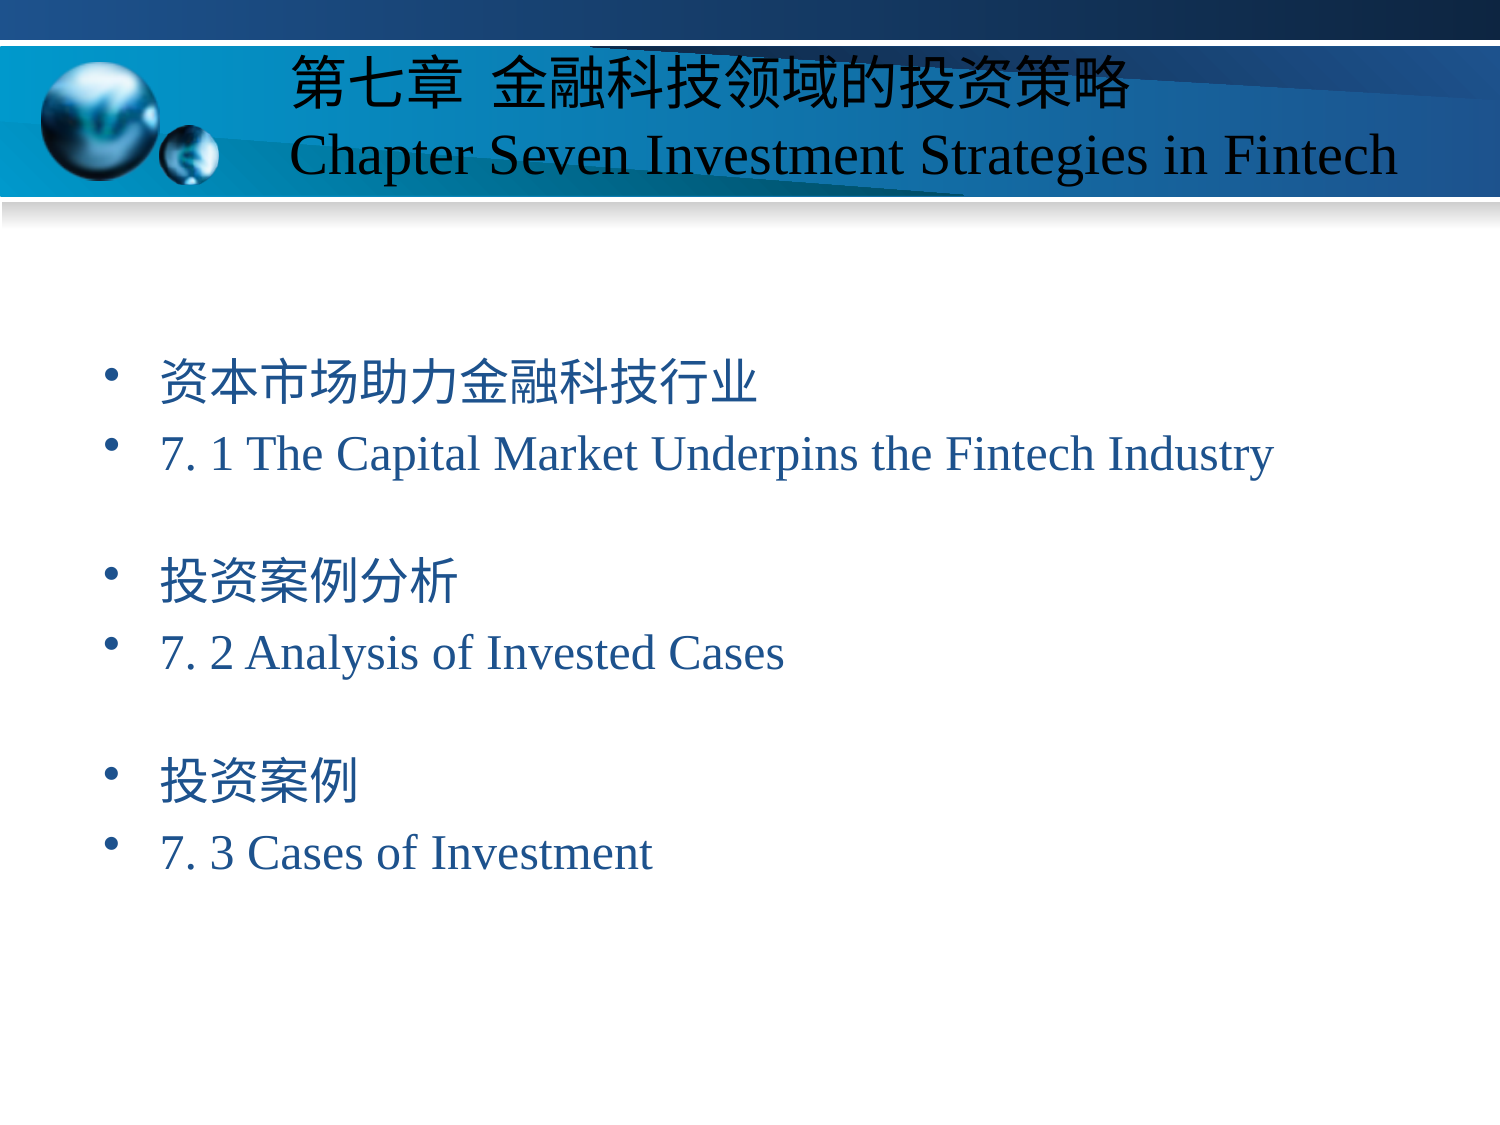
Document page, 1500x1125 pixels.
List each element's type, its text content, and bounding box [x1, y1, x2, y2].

title 第七章 金融科技领域的投资策略 Chapter Seven Investment Strategies in Fintech [274, 44, 1448, 188]
text_box 投资案例 7. 3 Cases of Investment [88, 742, 1270, 887]
text_box 资本市场助力金融科技行业 7. 1 The Capital Market Underpins the Fintech Industry [88, 342, 1459, 488]
text_box 投资案例分析 7. 2 Analysis of Invested Cases [88, 542, 1388, 688]
picture [160, 126, 218, 184]
picture [42, 63, 159, 180]
